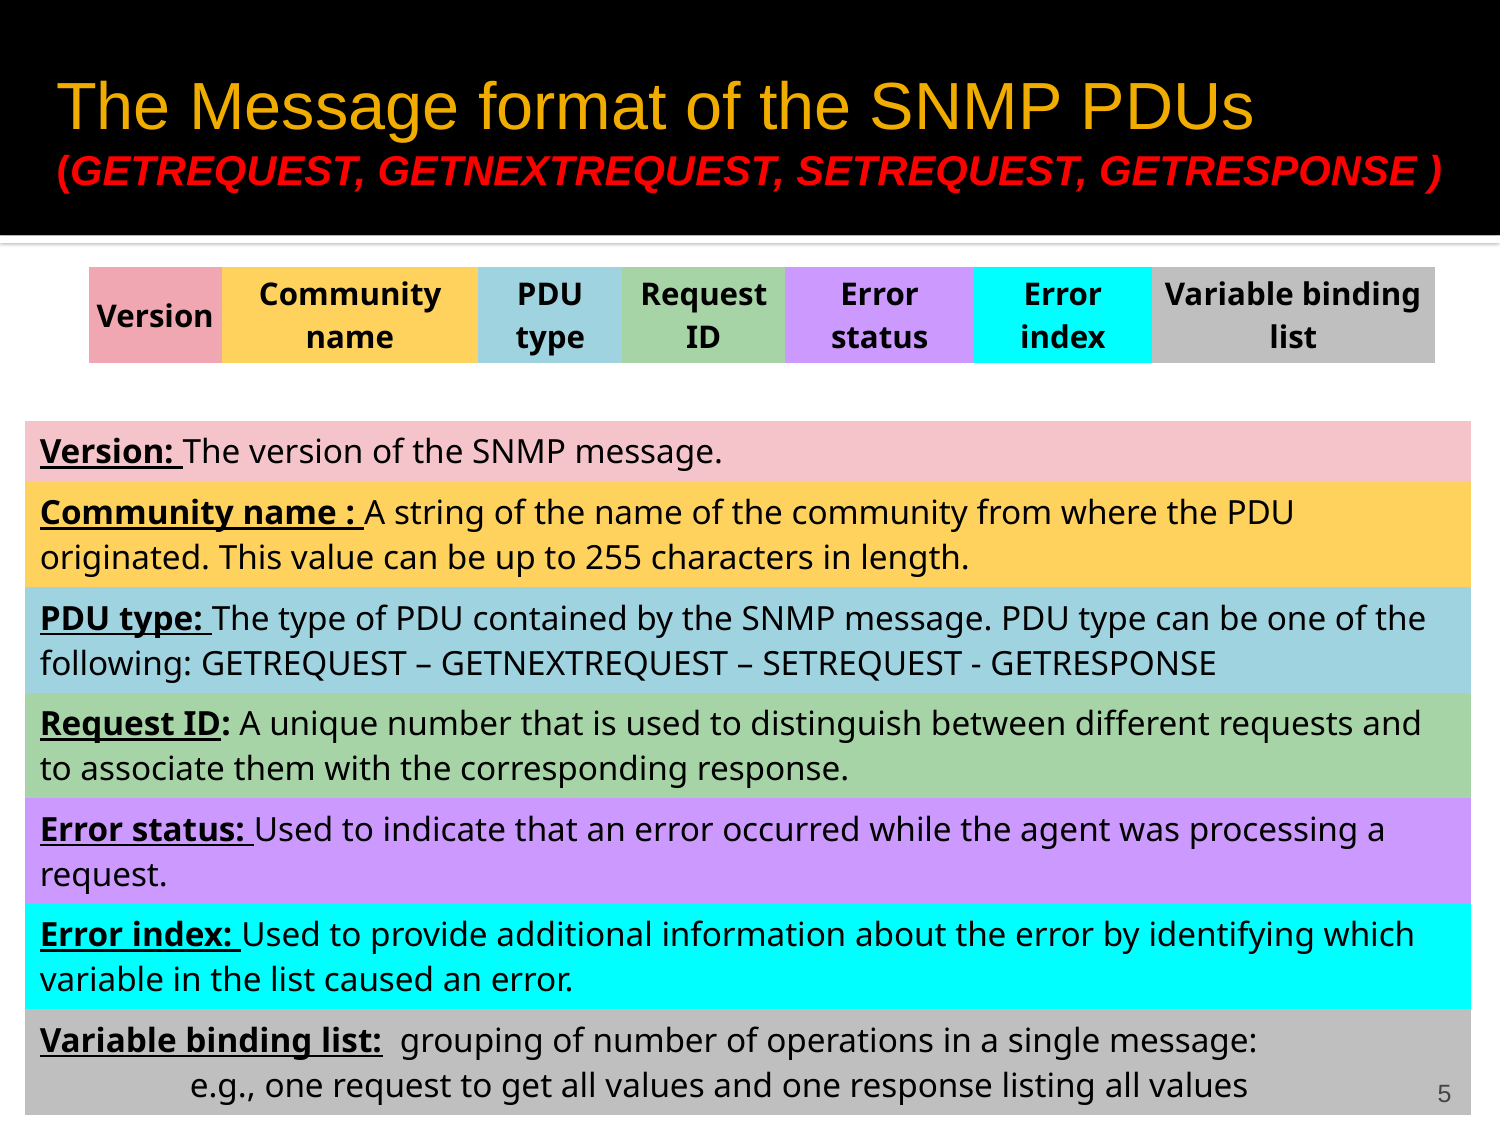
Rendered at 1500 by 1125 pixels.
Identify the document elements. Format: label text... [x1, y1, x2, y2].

table_cell Error status: Used to indicate that an error occurred while the agent was processing a request. [25, 798, 1471, 904]
table_cell Community name : A string of the name of the community from where the PDU originated. This value can be up to 255 characters in length. [25, 482, 1471, 587]
table_cell PDU type: The type of PDU contained by the SNMP message. PDU type can be one of the following: GETREQUEST – GETNEXTREQUEST – SETREQUEST - GETRESPONSE [25, 587, 1471, 693]
table_header PDU type [478, 267, 622, 363]
slide_number 5 [1345, 1062, 1467, 1108]
table_cell Variable binding list: grouping of number of operations in a single message: e.g., one request to get all values and one response listing all values [25, 1009, 1471, 1115]
table_cell Request ID: A unique number that is used to distinguish between different requests and to associate them with the corresponding response. [25, 693, 1471, 798]
table_header Error index [974, 267, 1152, 363]
table_header Variable binding list [1152, 267, 1435, 363]
table_header Version: The version of the SNMP message. [25, 421, 1471, 482]
table_header Version [89, 267, 222, 363]
title The Message format of the SNMP PDUs (GETREQUEST, GETNEXTREQUEST, SETREQUEST, GETRESPONSE ) [41, 25, 1471, 231]
table_cell Error index: Used to provide additional information about the error by identifying which variable in the list caused an error. [25, 904, 1471, 1009]
table_header Error status [785, 267, 974, 363]
table_header Community name [222, 267, 478, 363]
table_header Request ID [622, 267, 785, 363]
